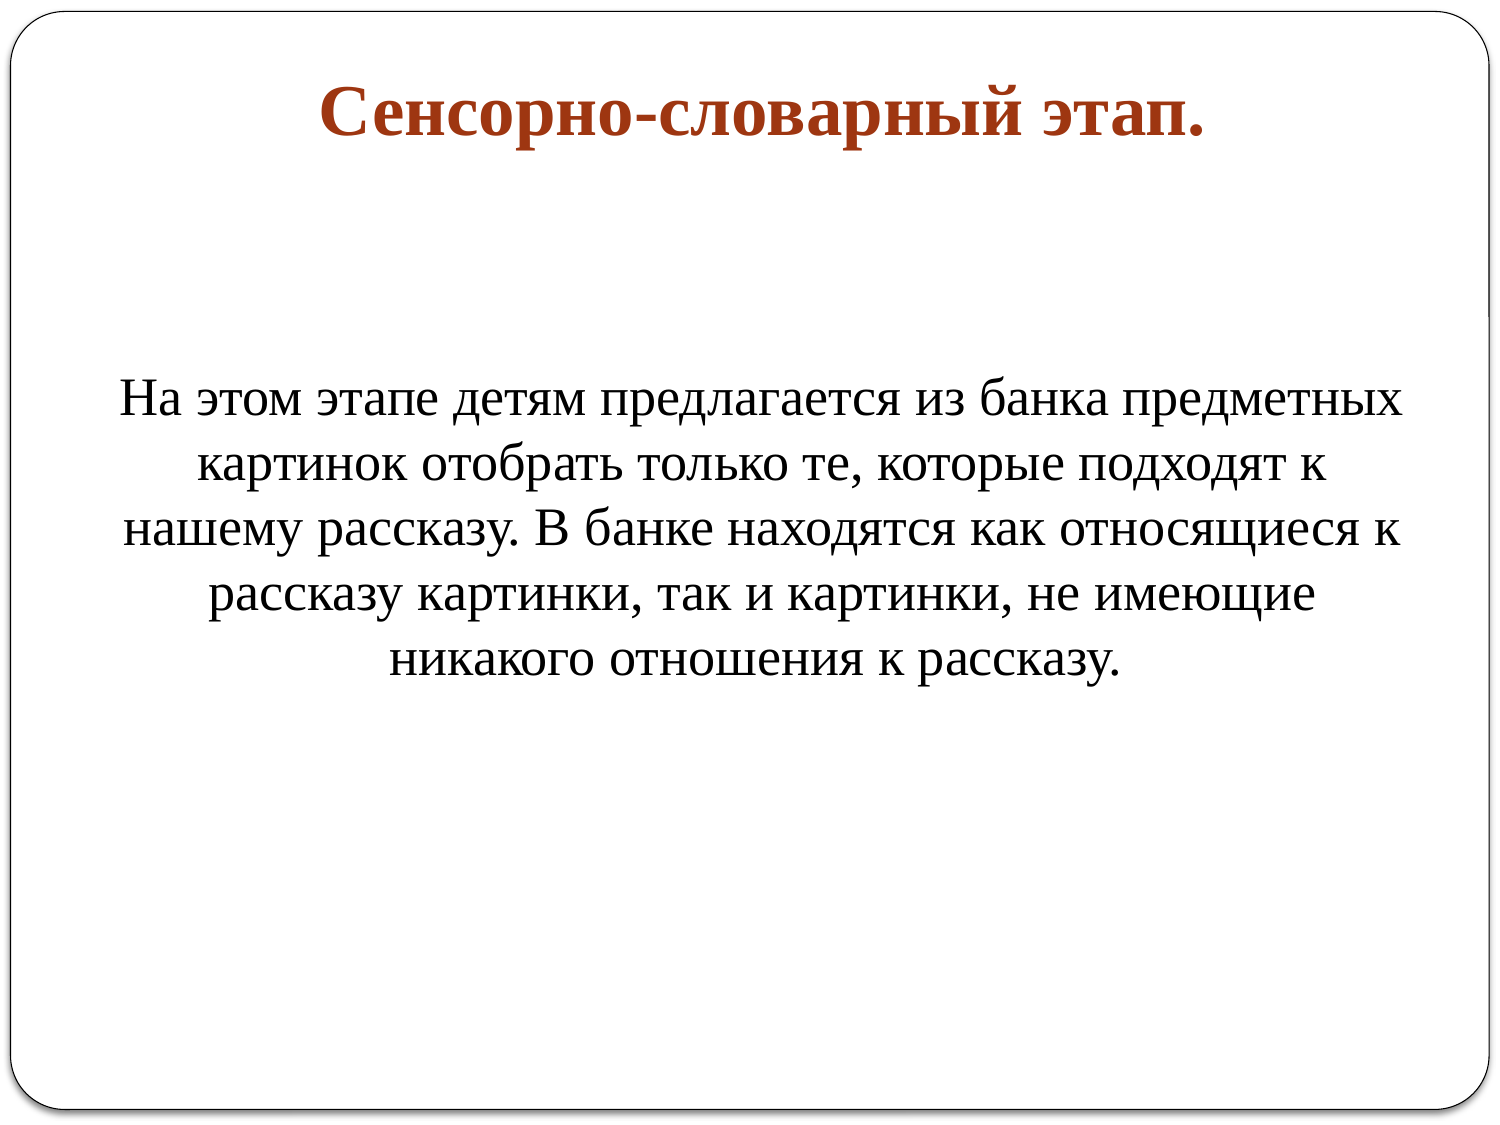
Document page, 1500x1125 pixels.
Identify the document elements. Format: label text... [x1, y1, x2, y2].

list Сенсорно-словарный этап. На этом этапе детям предлагается из банка предметных картинок отобрать только те, которые подходят к нашему рассказу. В банке находятся как относящиеся к рассказу картинки, так и картинки, не имеющие никакого отношения к рассказу. [88, 54, 1437, 1024]
